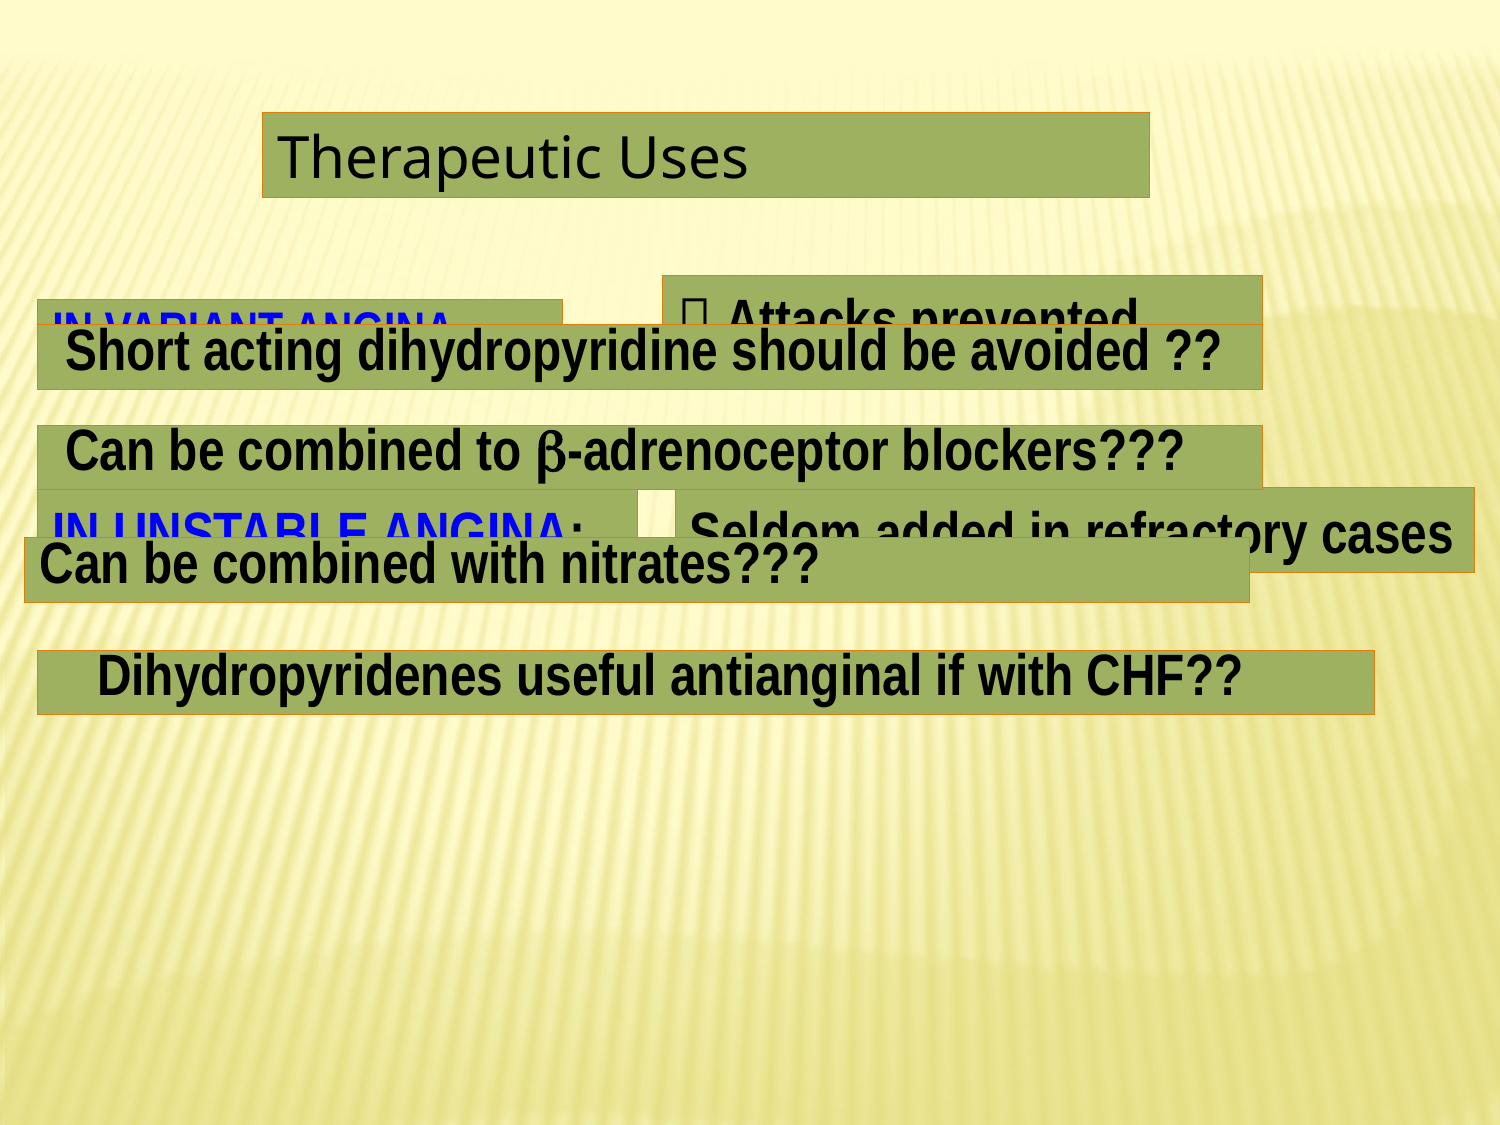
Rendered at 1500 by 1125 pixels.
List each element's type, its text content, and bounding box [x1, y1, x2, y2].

text_box Therapeutic Uses [262, 112, 1150, 198]
text_box  Attacks prevented [662, 275, 1263, 324]
text_box Dihydropyridenes useful antianginal if with CHF?? [37, 650, 1375, 715]
text_box Seldom added in refractory cases [675, 487, 1475, 573]
text_box Can be combined with nitrates??? [24, 537, 1250, 603]
text_box IN UNSTABLE ANGINA; [37, 490, 638, 537]
text_box Short acting dihydropyridine should be avoided ?? [37, 324, 1263, 390]
text_box IN VARIANT ANGINA [37, 299, 563, 324]
text_box Can be combined to b-adrenoceptor blockers??? [37, 425, 1263, 490]
